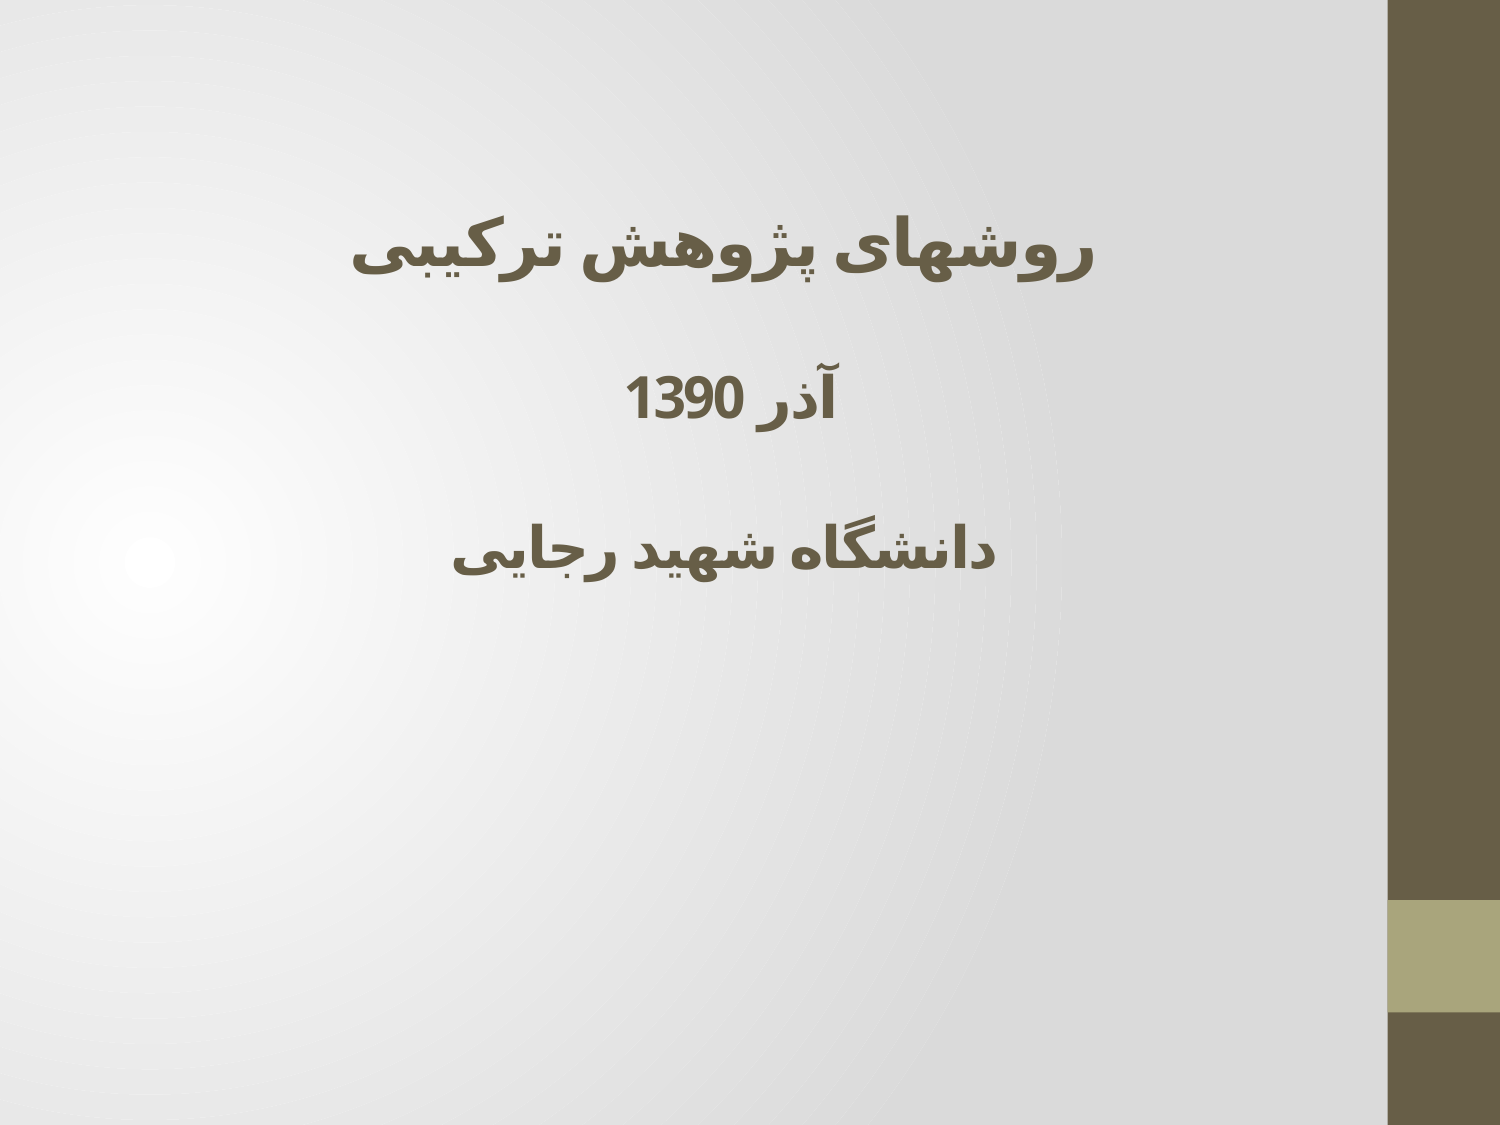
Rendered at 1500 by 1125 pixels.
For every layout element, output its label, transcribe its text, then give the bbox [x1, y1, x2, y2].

title روشهای پژوهش ترکیبی آذر 1390 دانشگاه شهید رجایی [112, 137, 1350, 588]
